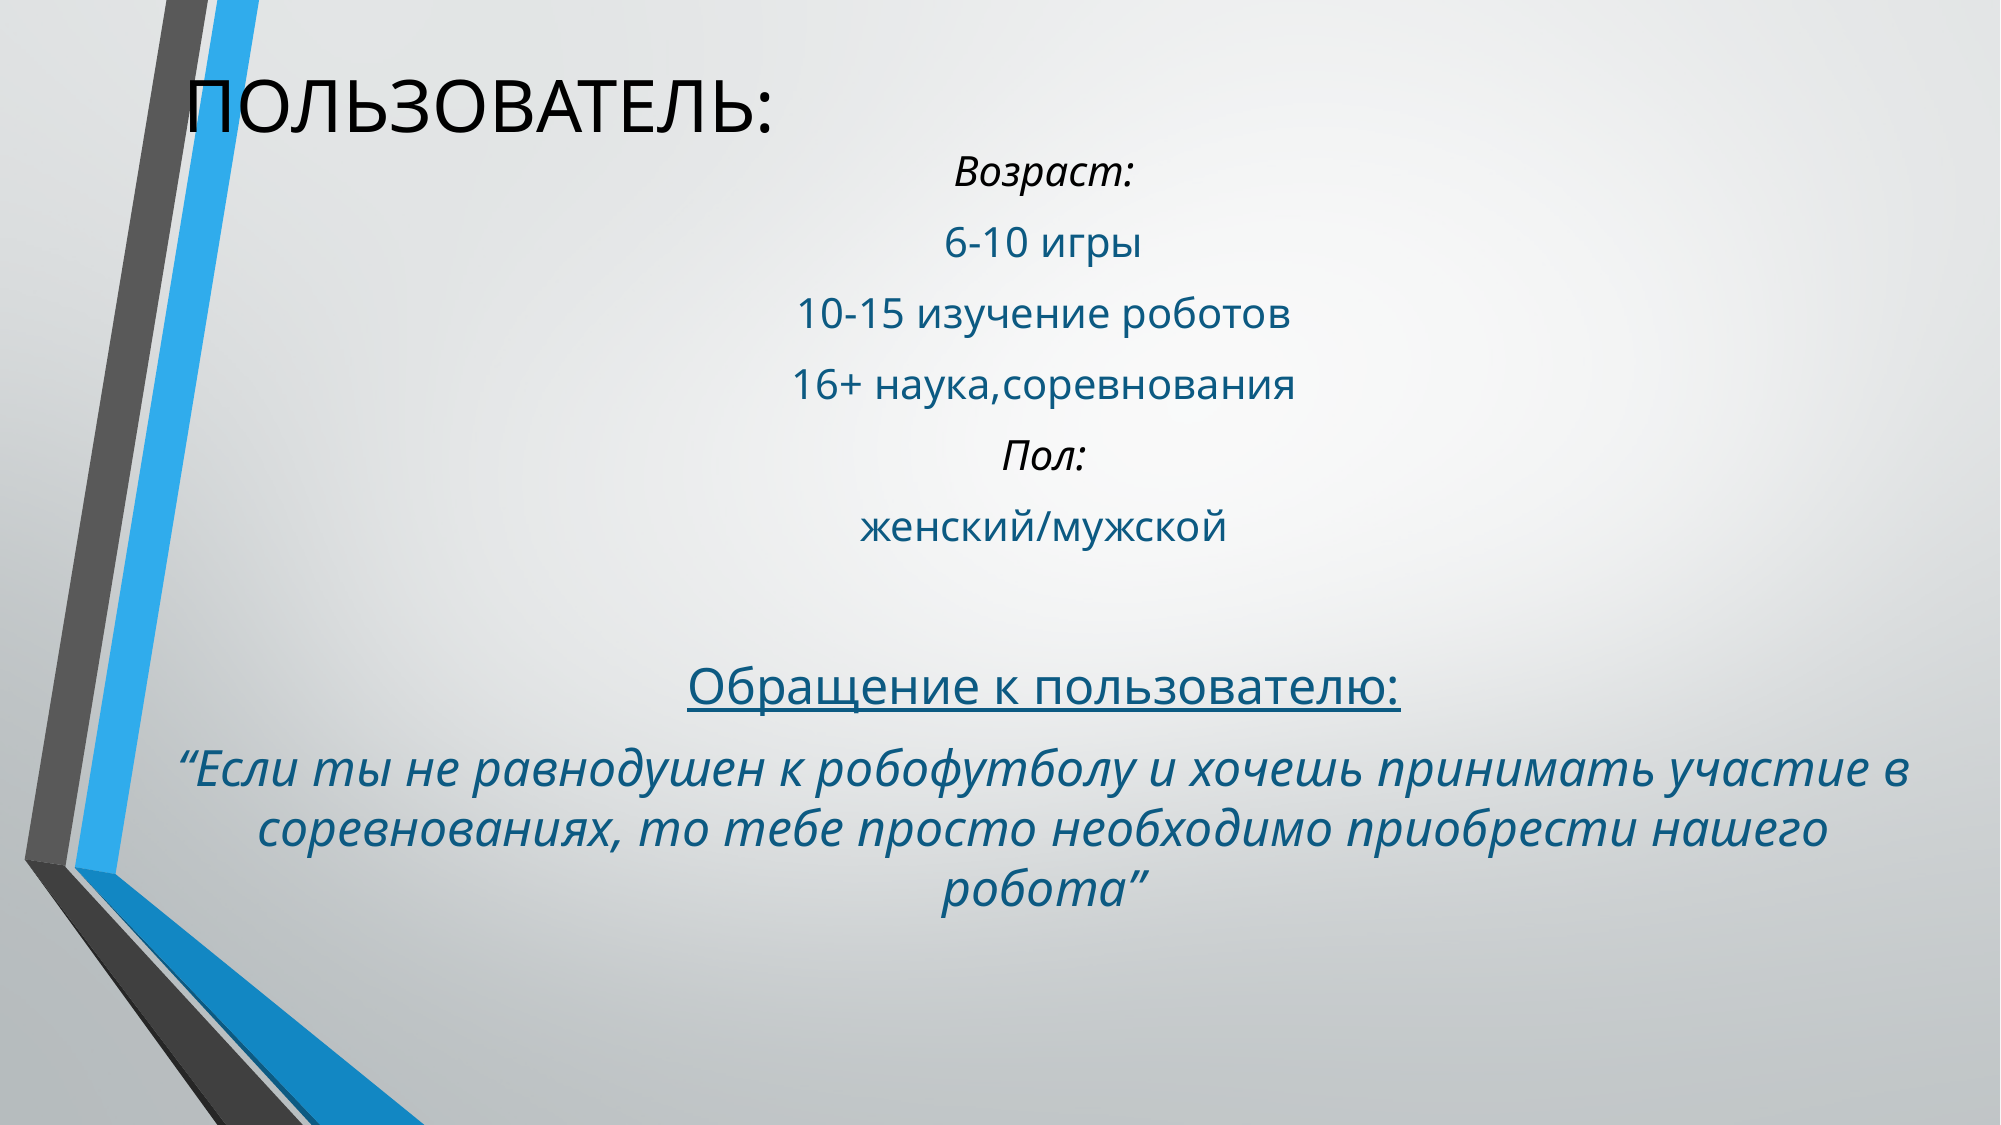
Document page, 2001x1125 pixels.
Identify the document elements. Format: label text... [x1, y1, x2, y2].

title ПОЛЬЗОВАТЕЛЬ: [163, 45, 796, 103]
list Возраст: 6-10 игры 10-15 изучение роботов 16+ наука,соревнования Пол: женский/мужской Обращение к пользователю: “Eсли ты не равнодушен к робофутболу и хочешь принимать участие в соревнованиях, то тебе просто необходимо приобрести нашего робота” [141, 103, 1948, 959]
